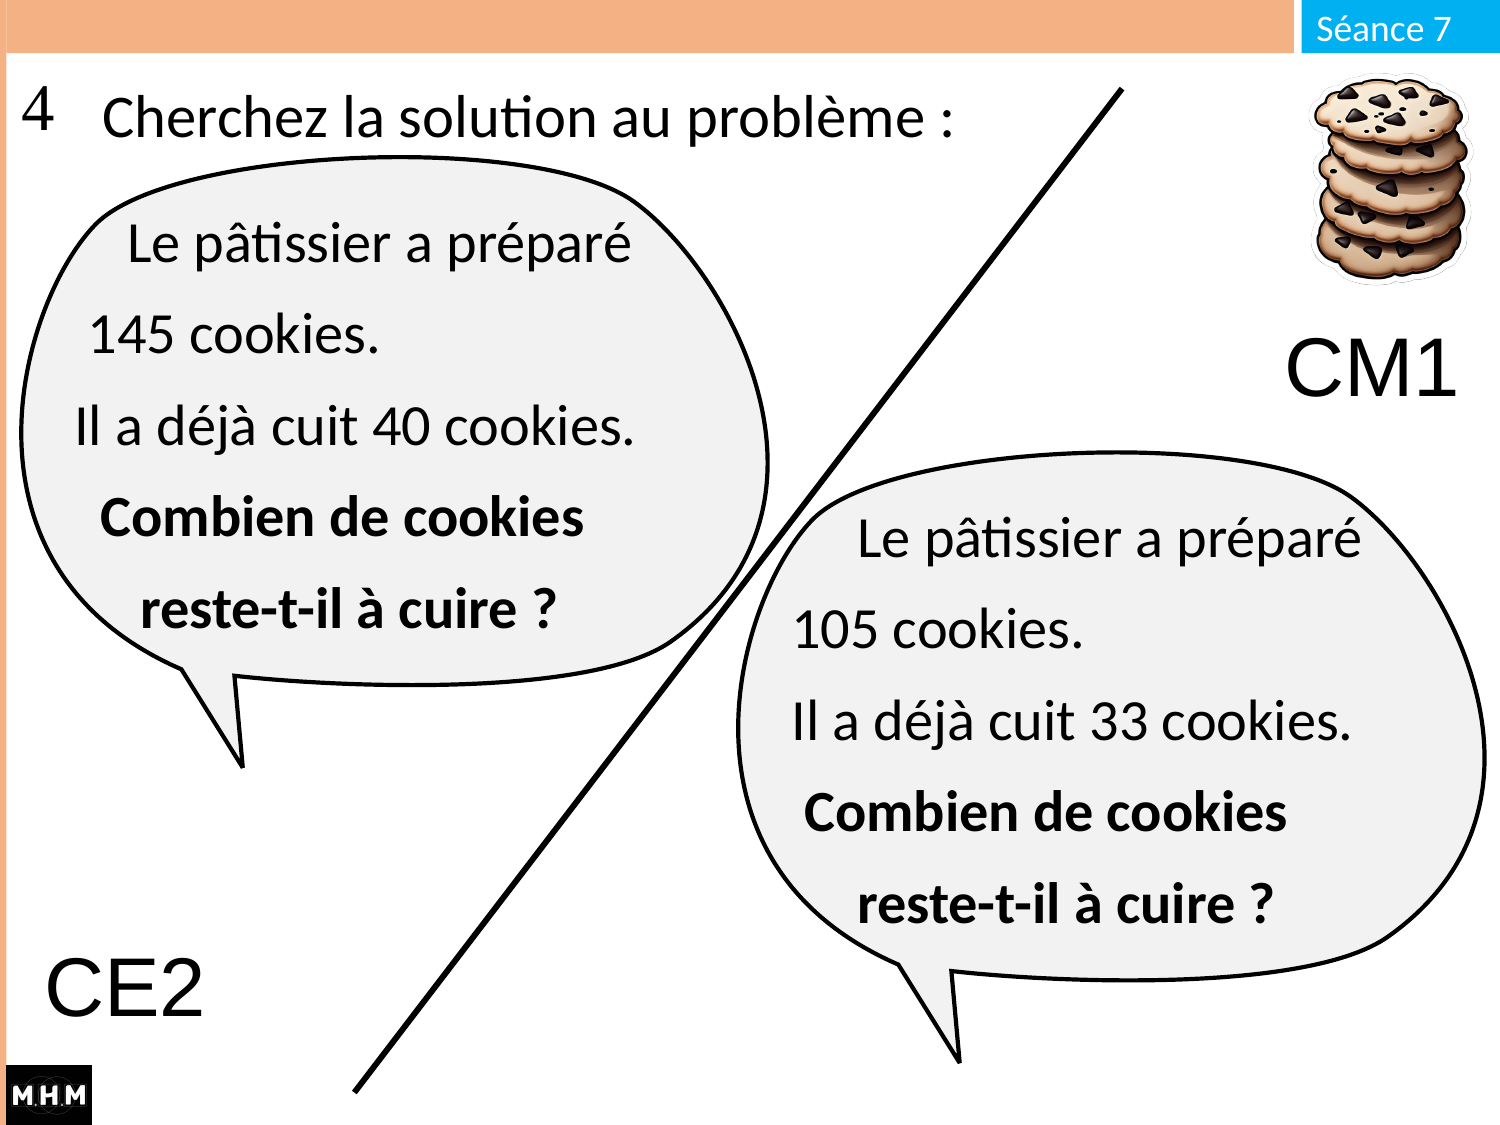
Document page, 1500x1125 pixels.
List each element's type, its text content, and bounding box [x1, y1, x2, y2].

picture [6, 1065, 92, 1125]
text_box CM1 [1269, 336, 1477, 414]
text_box Le pâtissier a préparé 145 cookies. Il a déjà cuit 40 cookies. Combien de cookies reste-t-il à cuire ? [19, 155, 770, 769]
picture [1336, 32, 1349, 41]
picture [1319, 32, 1331, 41]
text_box CE2 [29, 925, 236, 1034]
picture [1408, 32, 1421, 41]
picture [1438, 32, 1443, 40]
title Cherchez la solution au problème : [87, 32, 1237, 157]
text_box Le pâtissier a préparé 105 cookies. Il a déjà cuit 33 cookies. Combien de cookies reste-t-il à cuire ? [736, 450, 1487, 1065]
picture [1239, 32, 1500, 328]
picture [1392, 32, 1402, 41]
